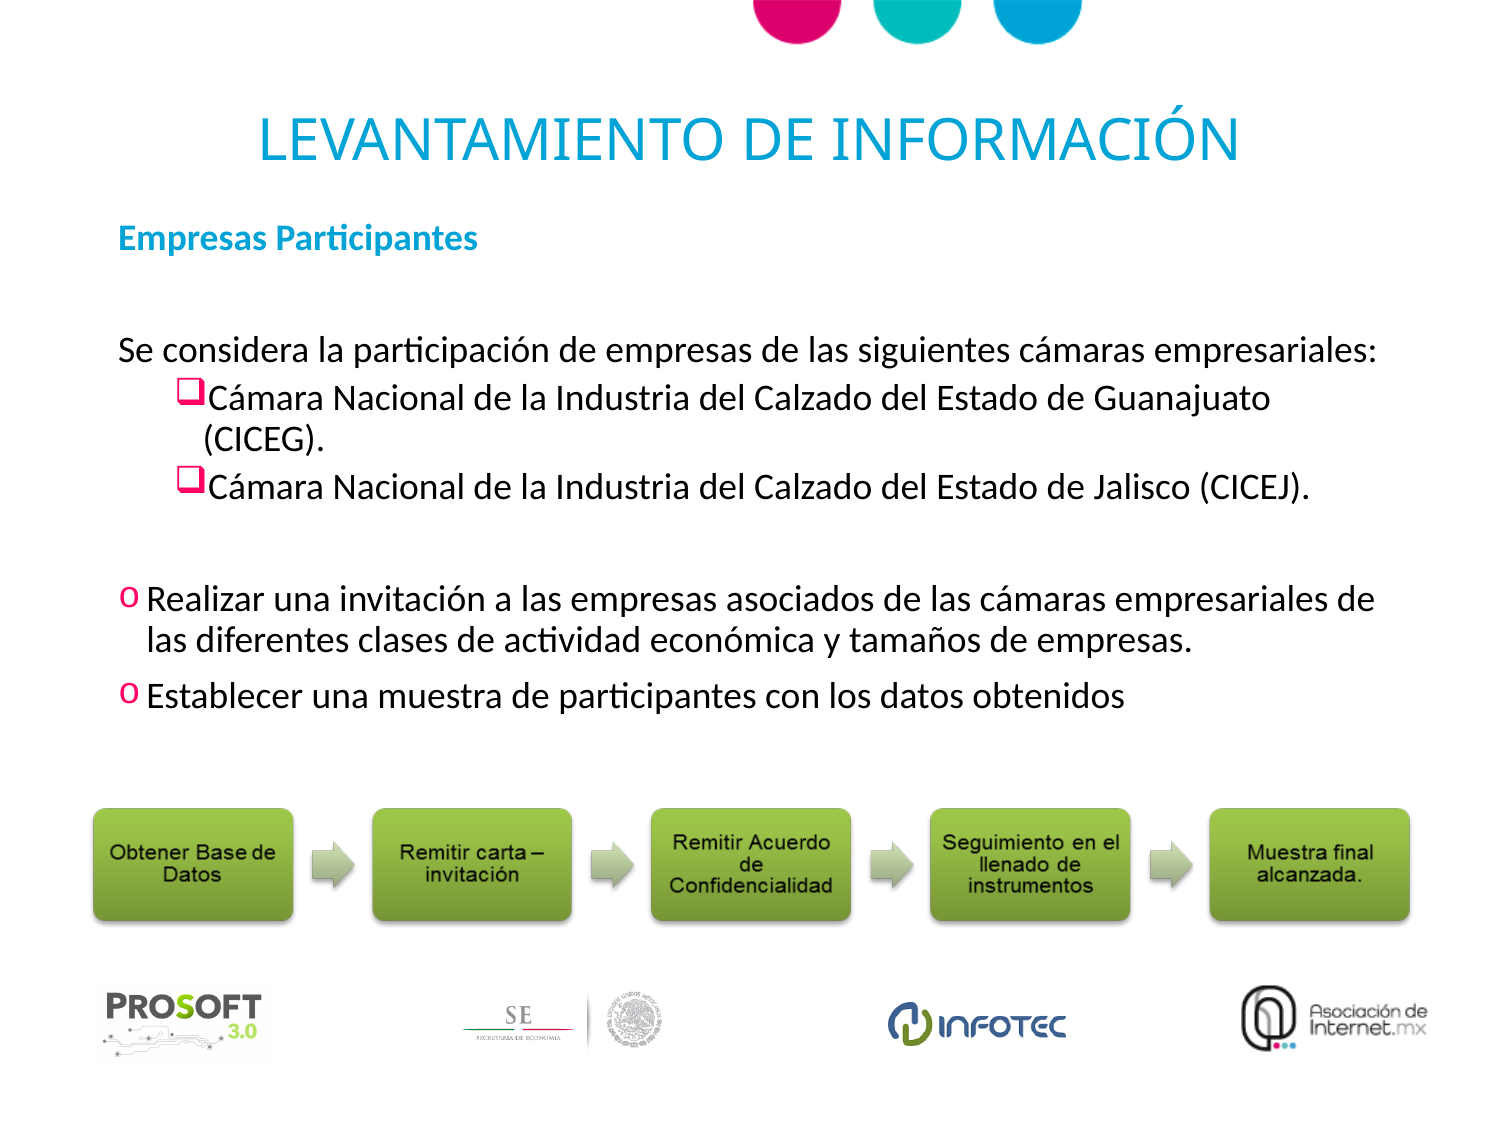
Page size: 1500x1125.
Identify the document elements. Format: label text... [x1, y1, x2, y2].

list Empresas Participantes Se considera la participación de empresas de las siguientes cámaras empresariales: Cámara Nacional de la Industria del Calzado del Estado de Guanajuato (CICEG). Cámara Nacional de la Industria del Calzado del Estado de Jalisco (CICEJ). Realizar una invitación a las empresas asociados de las cámaras empresariales de las diferentes clases de actividad económica y tamaños de empresas. Establecer una muestra de participantes con los datos obtenidos [103, 210, 1397, 699]
picture [0, 0, 1500, 1125]
title LEVANTAMIENTO DE INFORMACIÓN [103, 33, 1397, 210]
